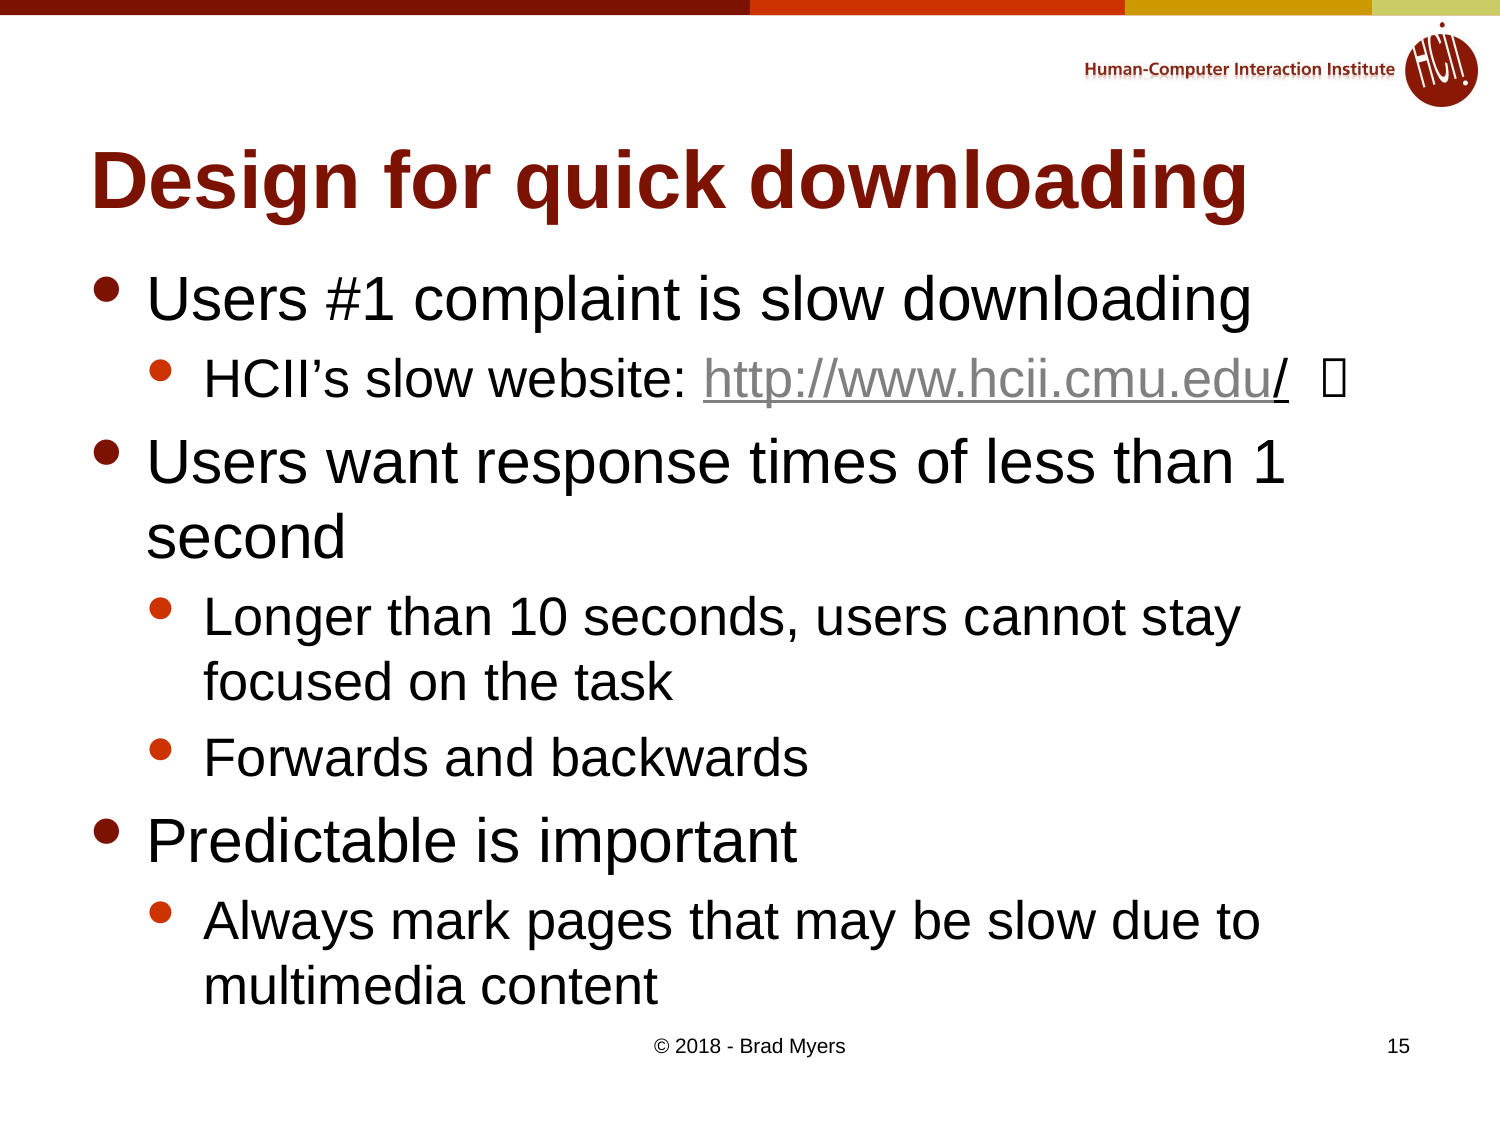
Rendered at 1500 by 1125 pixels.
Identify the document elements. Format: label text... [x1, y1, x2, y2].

footer © 2018 - Brad Myers [512, 1024, 988, 1101]
slide_number 15 [1074, 1024, 1426, 1101]
list Users #1 complaint is slow downloading HCII’s slow website: http://www.hcii.cmu.edu/  Users want response times of less than 1 second Longer than 10 seconds, users cannot stay focused on the task Forwards and backwards Predictable is important Always mark pages that may be slow due to multimedia content [74, 249, 1426, 974]
picture [1313, 22, 1478, 107]
title Design for quick downloading [74, 19, 1313, 233]
